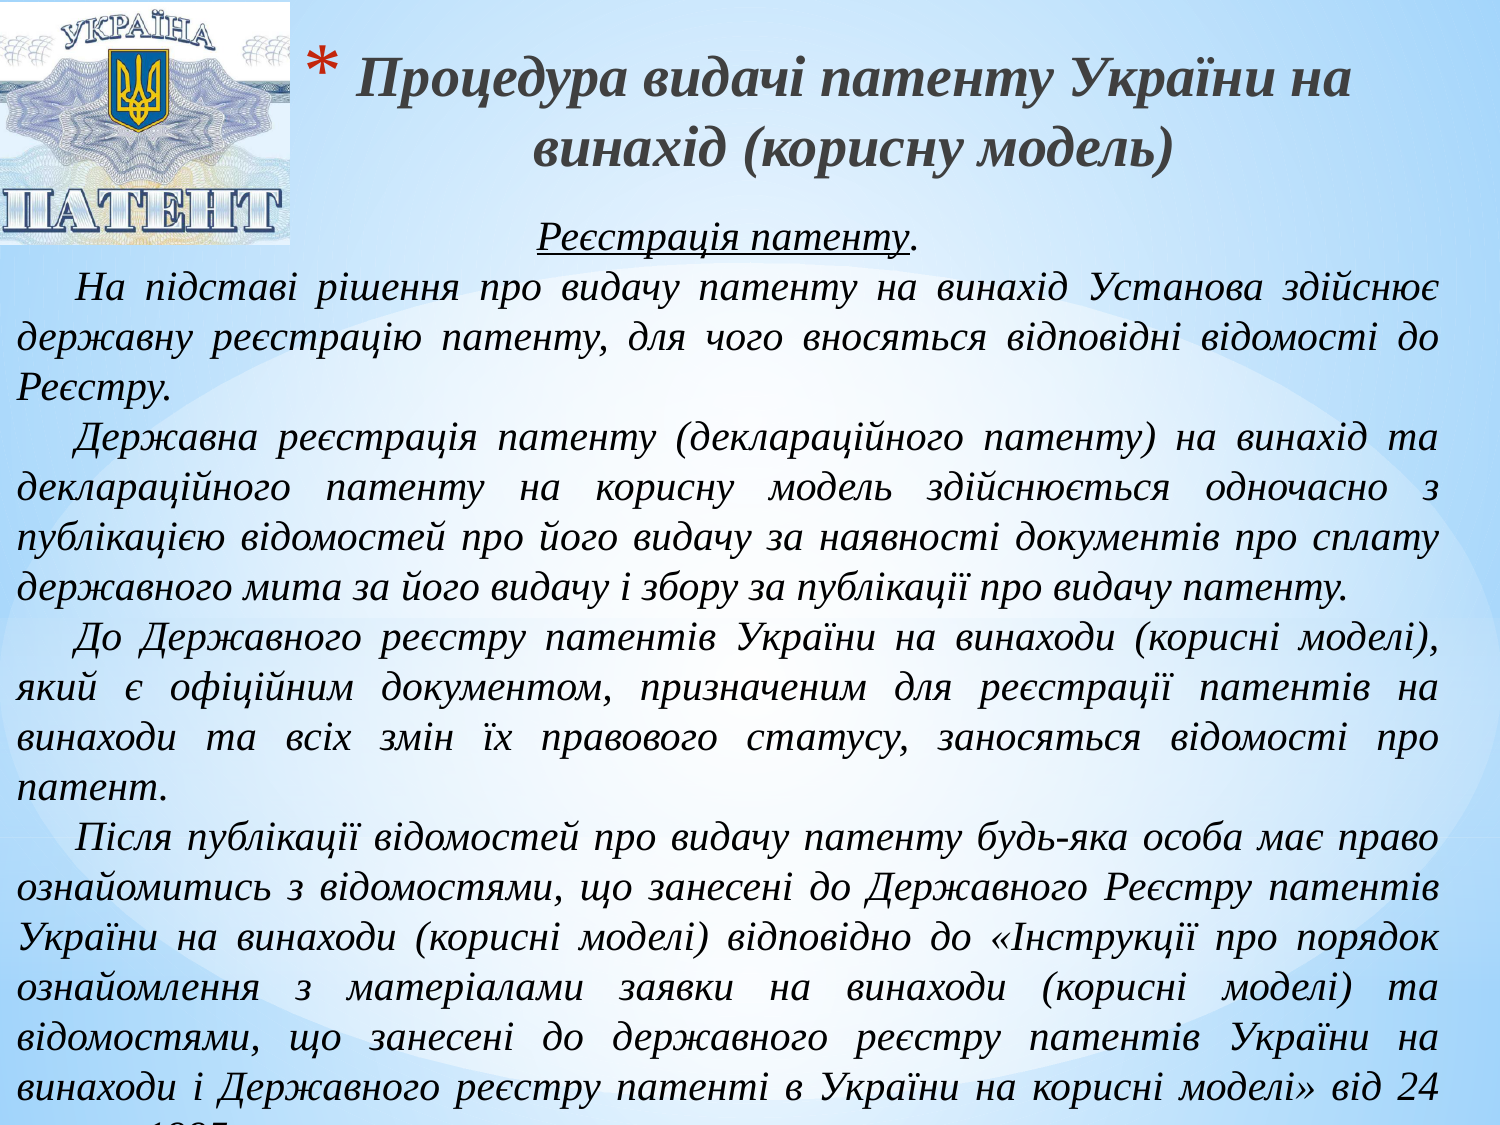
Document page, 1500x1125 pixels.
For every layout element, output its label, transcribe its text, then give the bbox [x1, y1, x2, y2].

text_box Реєстрація патенту. На підставі рішення про видачу патенту на винахід Установа здійснює державну реєстрацію патенту, для чого вносяться відповідні відомості до Реєстру. Державна реєстрація патенту (деклараційного патенту) на винахід та деклараційного патенту на корисну модель здійснюється одночасно з публікацією відомостей про його видачу за наявності документів про сплату державного мита за його видачу і збору за публікації про видачу патенту. До Державного реєстру патентів України на винаходи (корисні моделі), який є офіційним документом, призначеним для реєстрації патентів на винаходи та всіх змін їх правового статусу, заносяться відомості про патент. Після публікації відомостей про видачу патенту будь-яка особа має право ознайомитись з відомостями, що занесені до Державного Реєстру патентів України на винаходи (корисні моделі) відповідно до «Інструкції про порядок ознайомлення з матеріалами заявки на винаходи (корисні моделі) та відомостями, що занесені до державного реєстру патентів України на винаходи і Державного реєстру патенті в України на корисні моделі» від 24 червня 1995 р. [1, 201, 1455, 1125]
text_box Процедура видачі патенту України на винахід (корисну модель) [295, 30, 1427, 171]
picture [0, 2, 290, 245]
